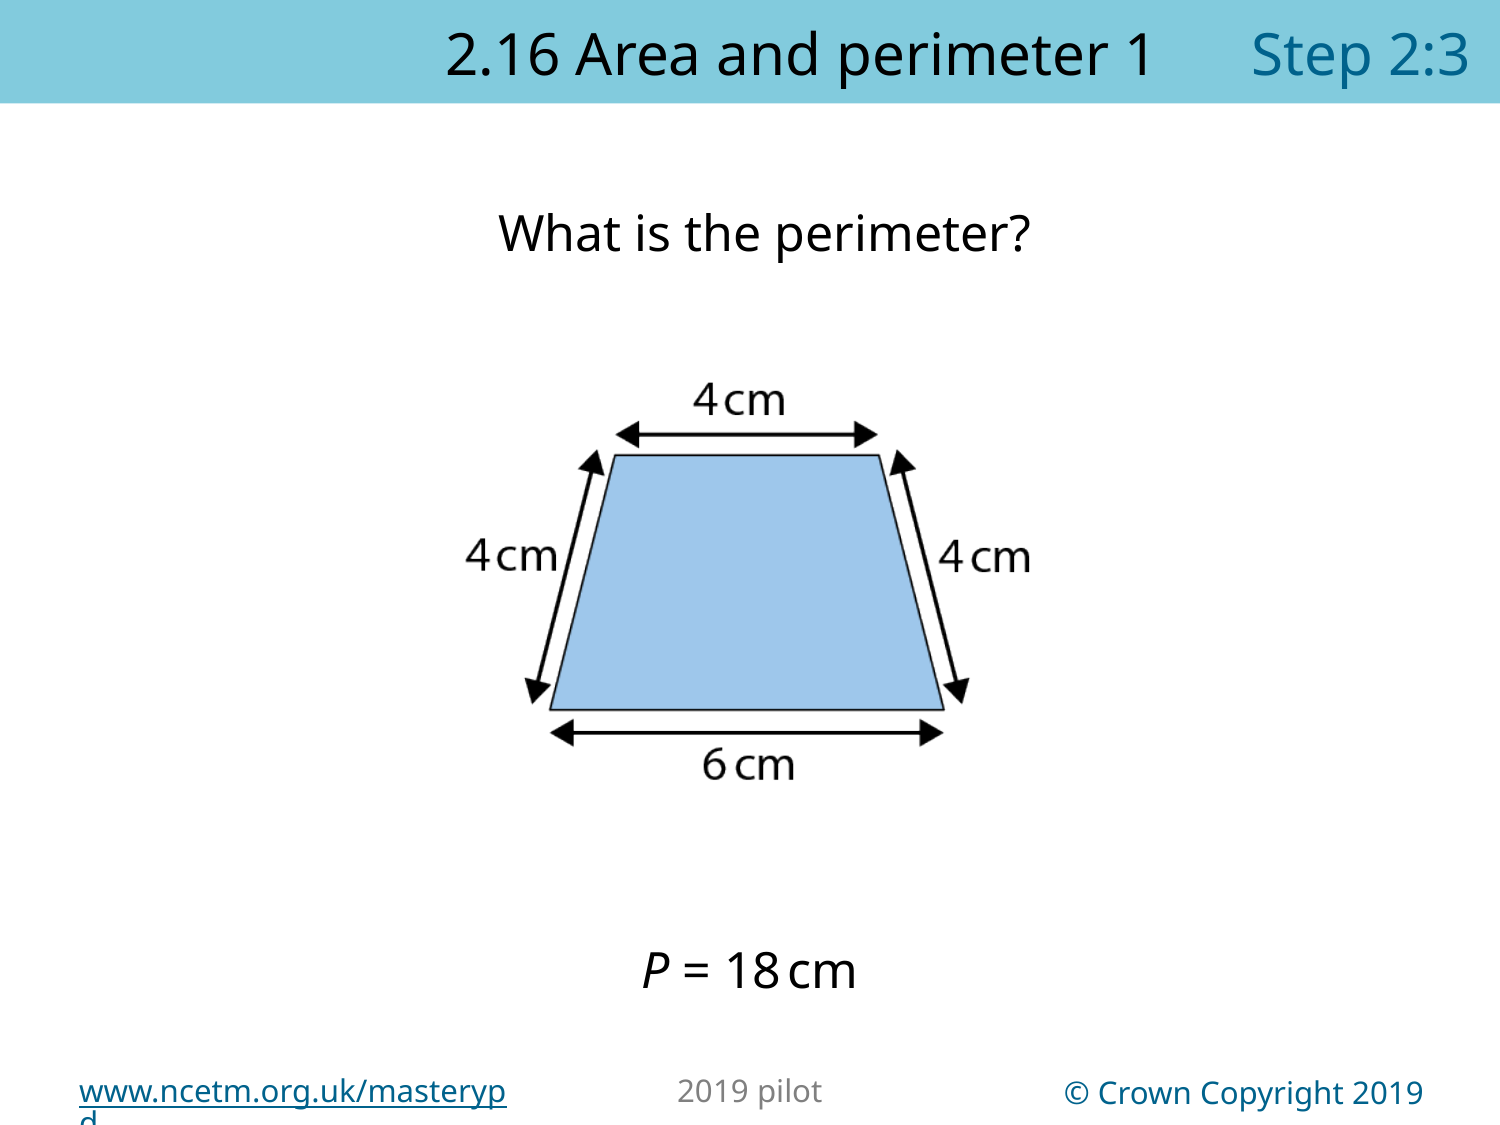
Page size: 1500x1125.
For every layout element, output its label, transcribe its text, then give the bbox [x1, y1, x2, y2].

text_box What is the perimeter? [483, 193, 1047, 269]
picture [464, 372, 1036, 828]
list 2.16 Area and perimeter 1 Step 2:3 [0, 0, 1500, 104]
text_box P = 18 cm [626, 931, 874, 1007]
